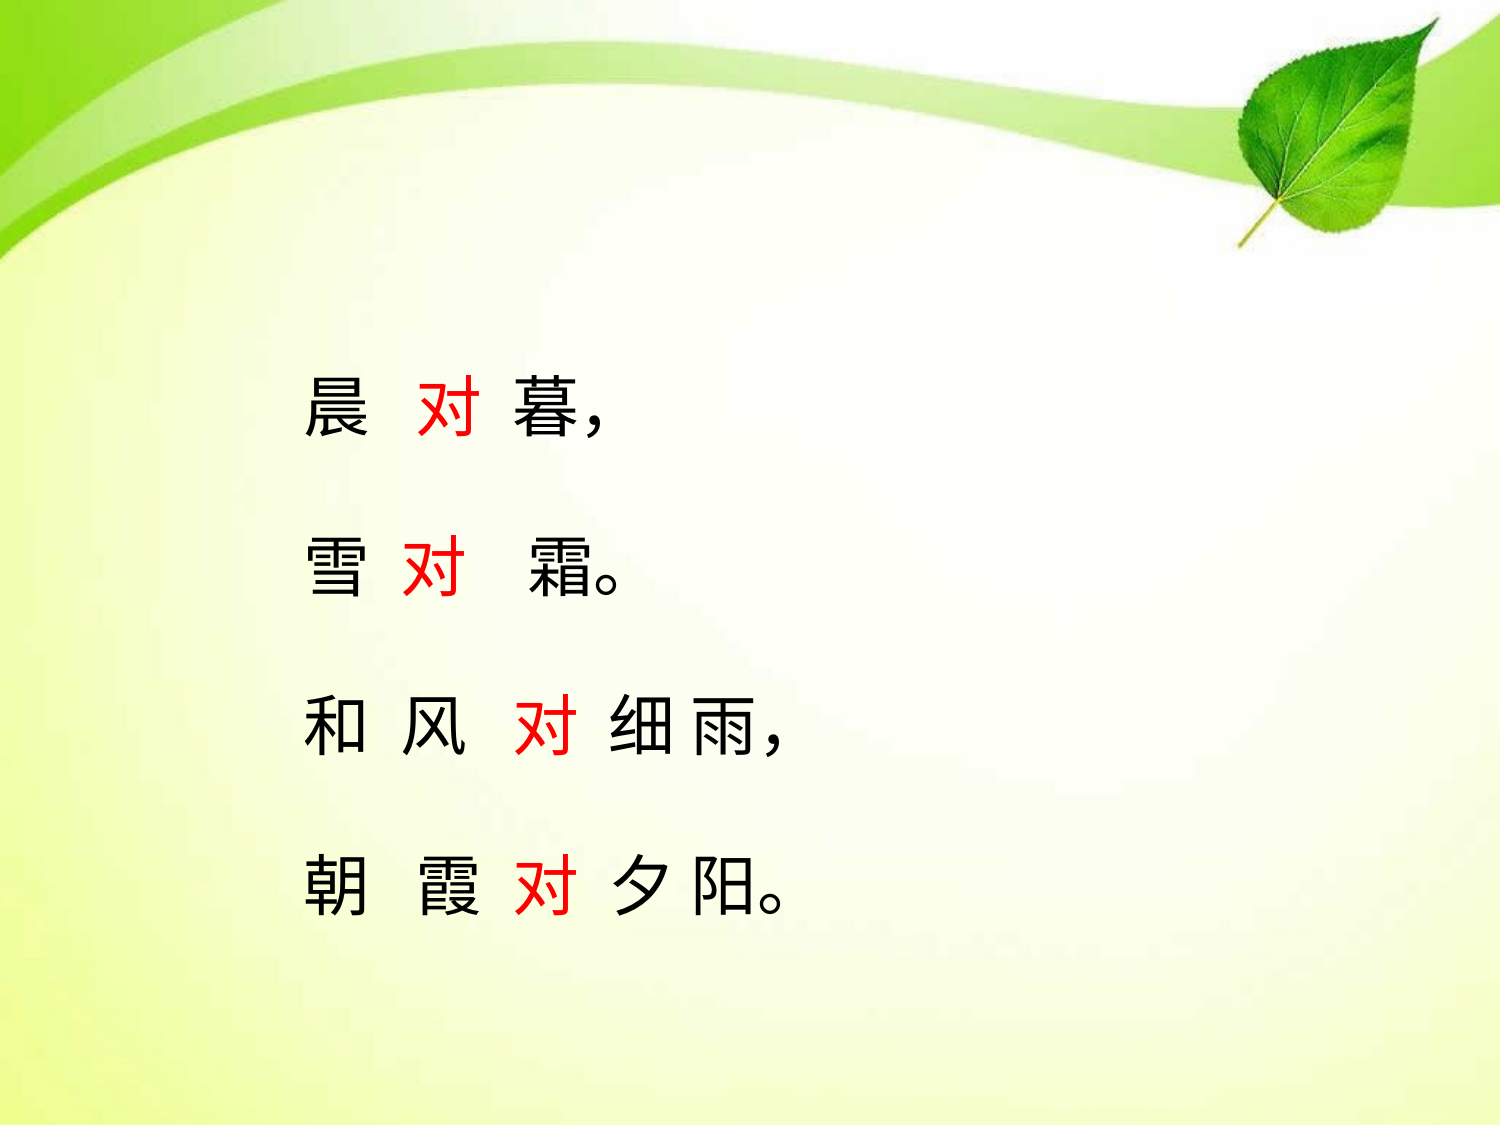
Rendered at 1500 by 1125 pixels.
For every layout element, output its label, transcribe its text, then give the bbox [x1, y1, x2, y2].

picture [0, 0, 1500, 1125]
text_box 晨 对 暮， 雪 对 霜。 和 风 对 细 雨， 朝 霞 对 夕 阳。 [289, 277, 1198, 932]
